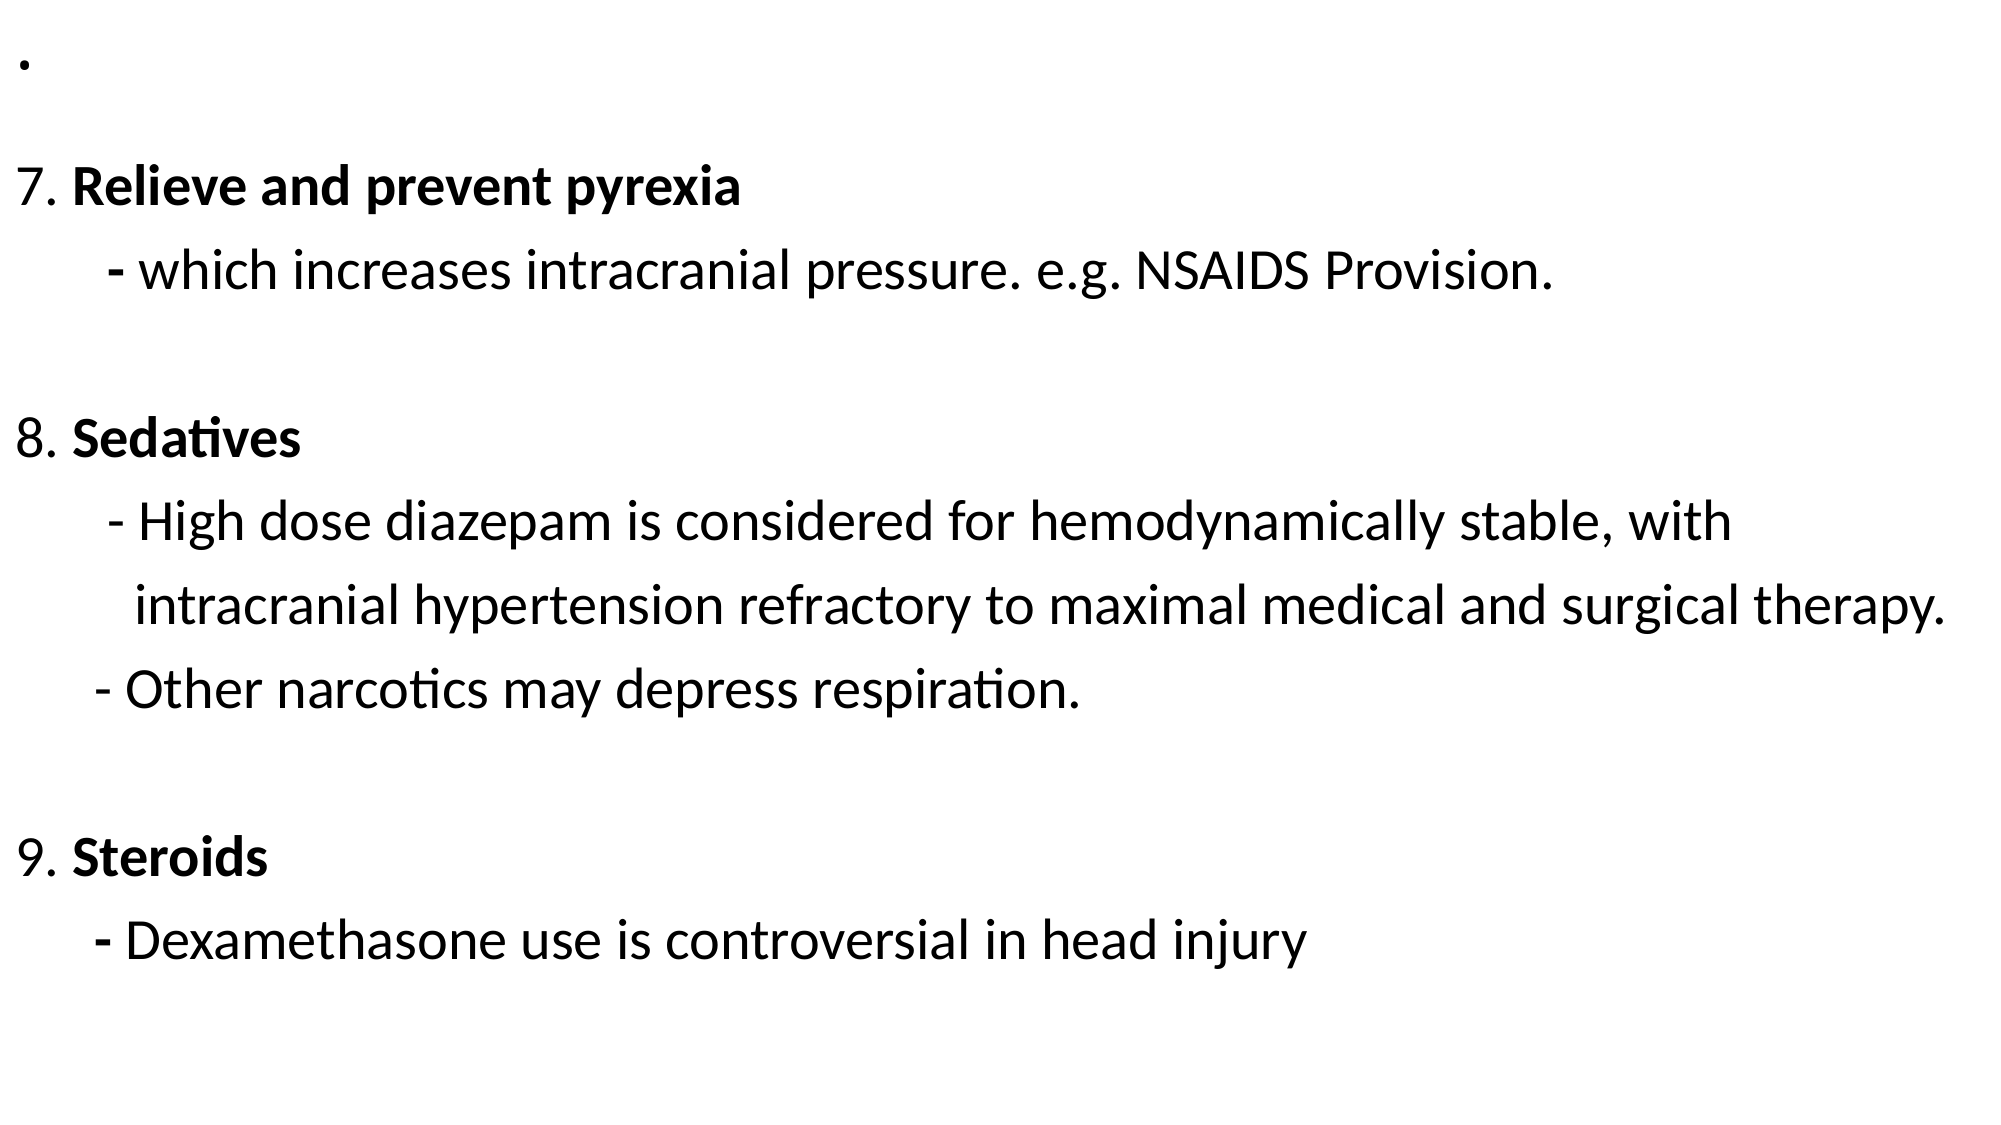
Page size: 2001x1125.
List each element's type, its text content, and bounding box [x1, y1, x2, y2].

list 7. Relieve and prevent pyrexia - which increases intracranial pressure. e.g. NSAIDS Provision. 8. Sedatives - High dose diazepam is considered for hemodynamically stable, with intracranial hypertension refractory to maximal medical and surgical therapy. - Other narcotics may depress respiration. 9. Steroids - Dexamethasone use is controversial in head injury [0, 147, 2000, 1125]
title . [0, 0, 1863, 93]
